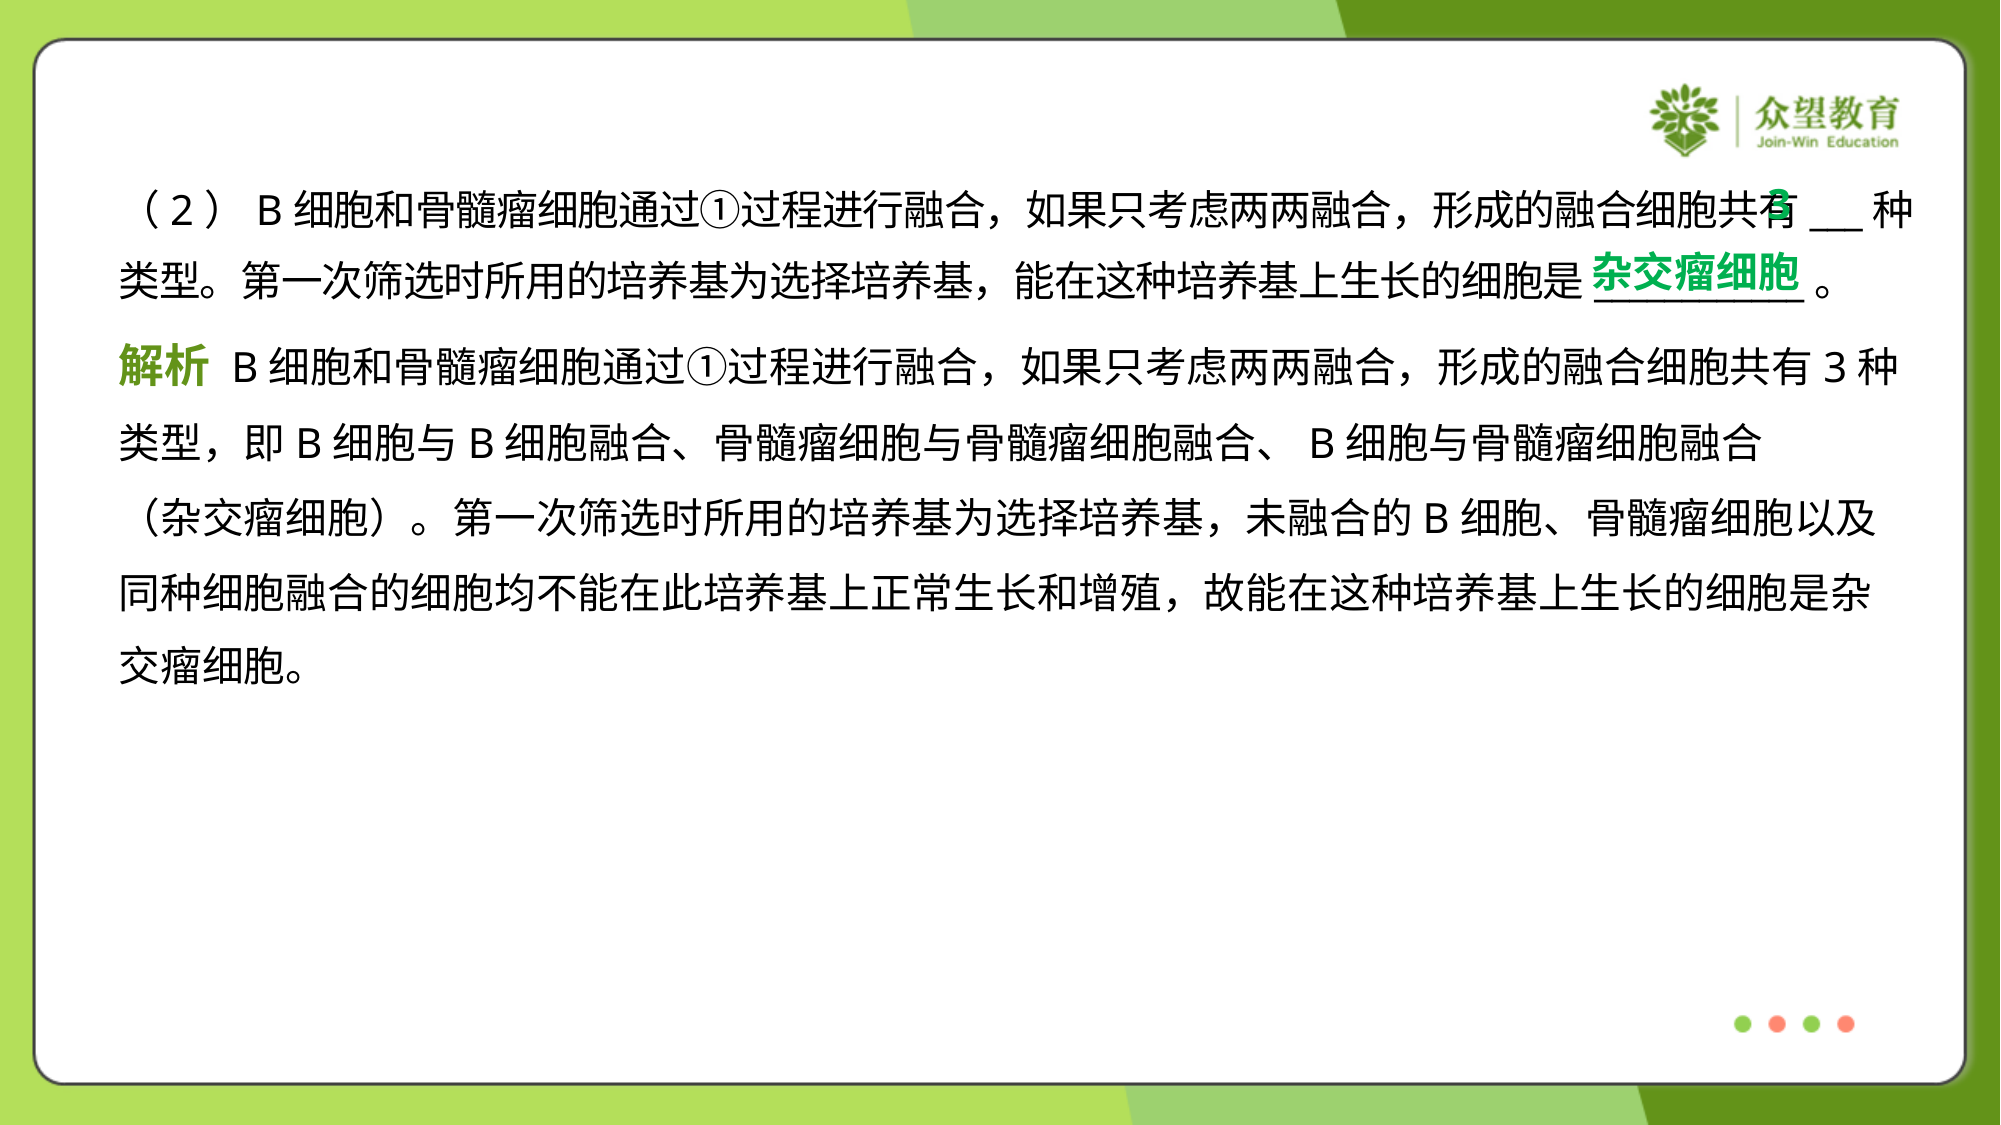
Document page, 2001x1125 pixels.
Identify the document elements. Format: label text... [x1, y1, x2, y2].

text_box 3 [1752, 152, 1807, 220]
picture [0, 0, 2000, 1125]
text_box （2）B细胞和骨髓瘤细胞通过①过程进行融合，如果只考虑两两融合，形成的融合细胞共有___种 类型。第一次筛选时所用的培养基为选择培养基，能在这种培养基上生长的细胞是____________。 [118, 158, 1883, 298]
text_box 杂交瘤细胞 [1576, 224, 1815, 289]
text_box 解析 B细胞和骨髓瘤细胞通过①过程进行融合，如果只考虑两两融合，形成的融合细胞共有3种 类型，即B细胞与B细胞融合、骨髓瘤细胞与骨髓瘤细胞融合、B细胞与骨髓瘤细胞融合 （杂交瘤细胞）。第一次筛选时所用的培养基为选择培养基，未融合的B细胞、骨髓瘤细胞以及 同种细胞融合的细胞均不能在此培养基上正常生长和增殖，故能在这种培养基上生长的细胞是杂 交瘤细胞。 [118, 314, 1883, 683]
